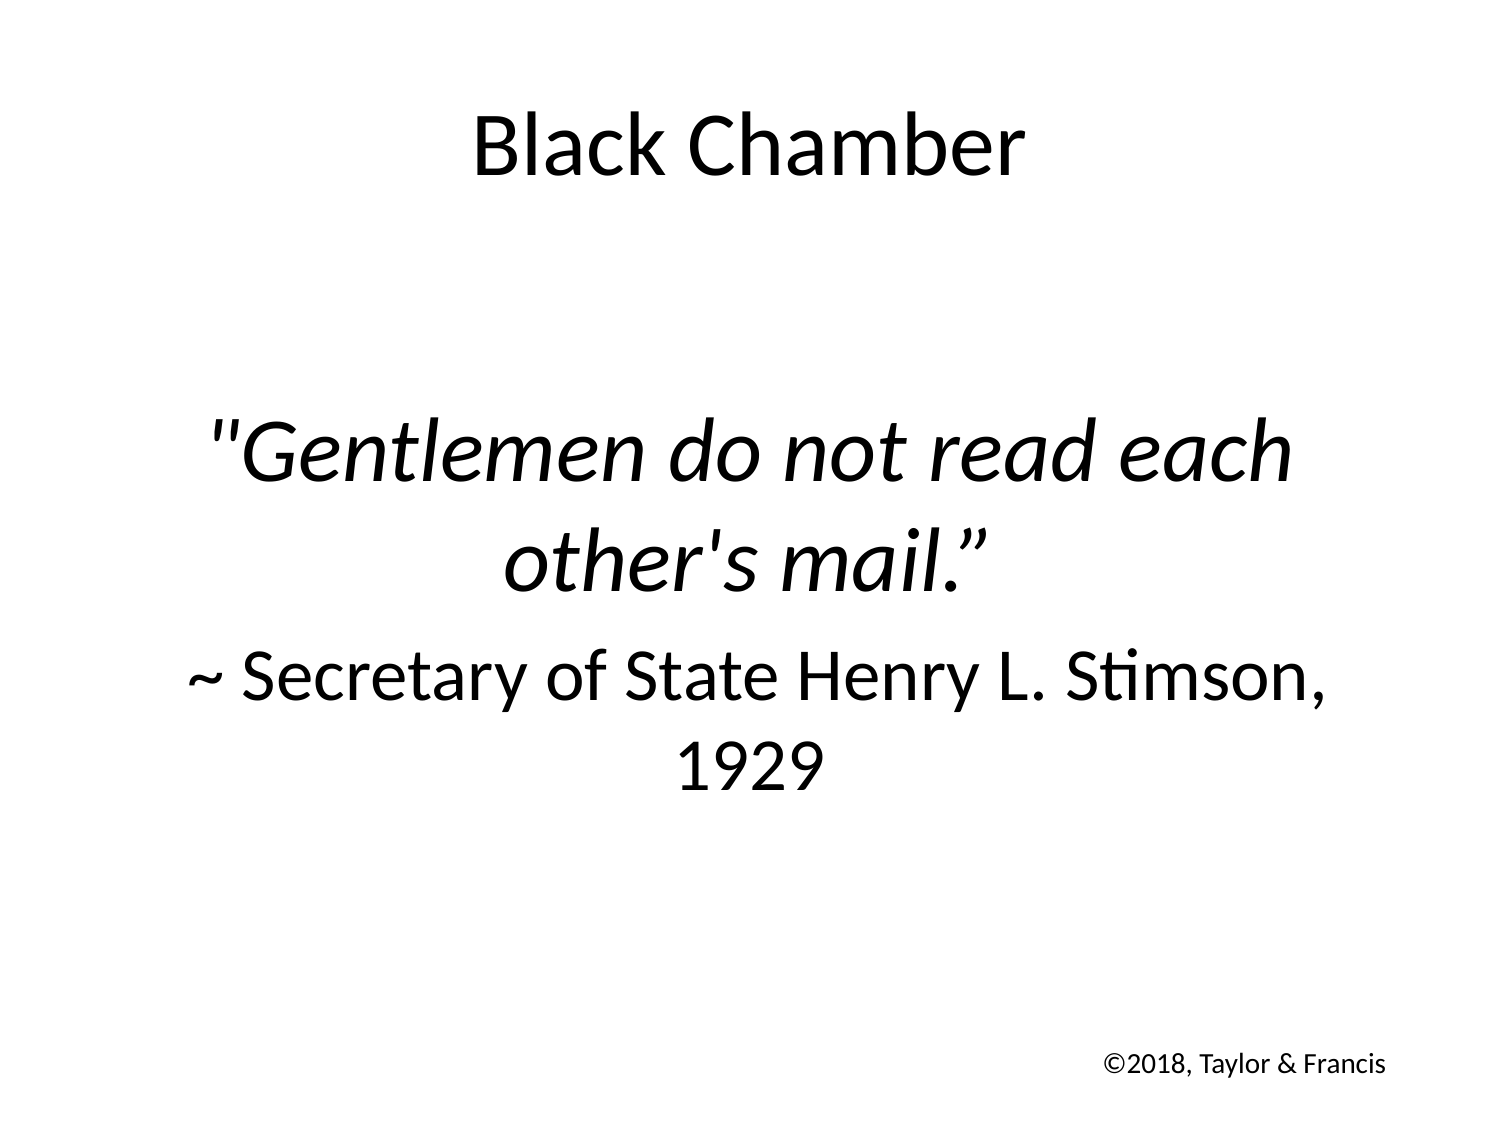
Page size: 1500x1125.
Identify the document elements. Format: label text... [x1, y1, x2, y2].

list "Gentlemen do not read each other's mail.” ~ Secretary of State Henry L. Stimson, 1929 [75, 382, 1425, 1125]
text_box ©2018, Taylor & Francis [1087, 1037, 1463, 1082]
title Black Chamber [75, 45, 1425, 233]
